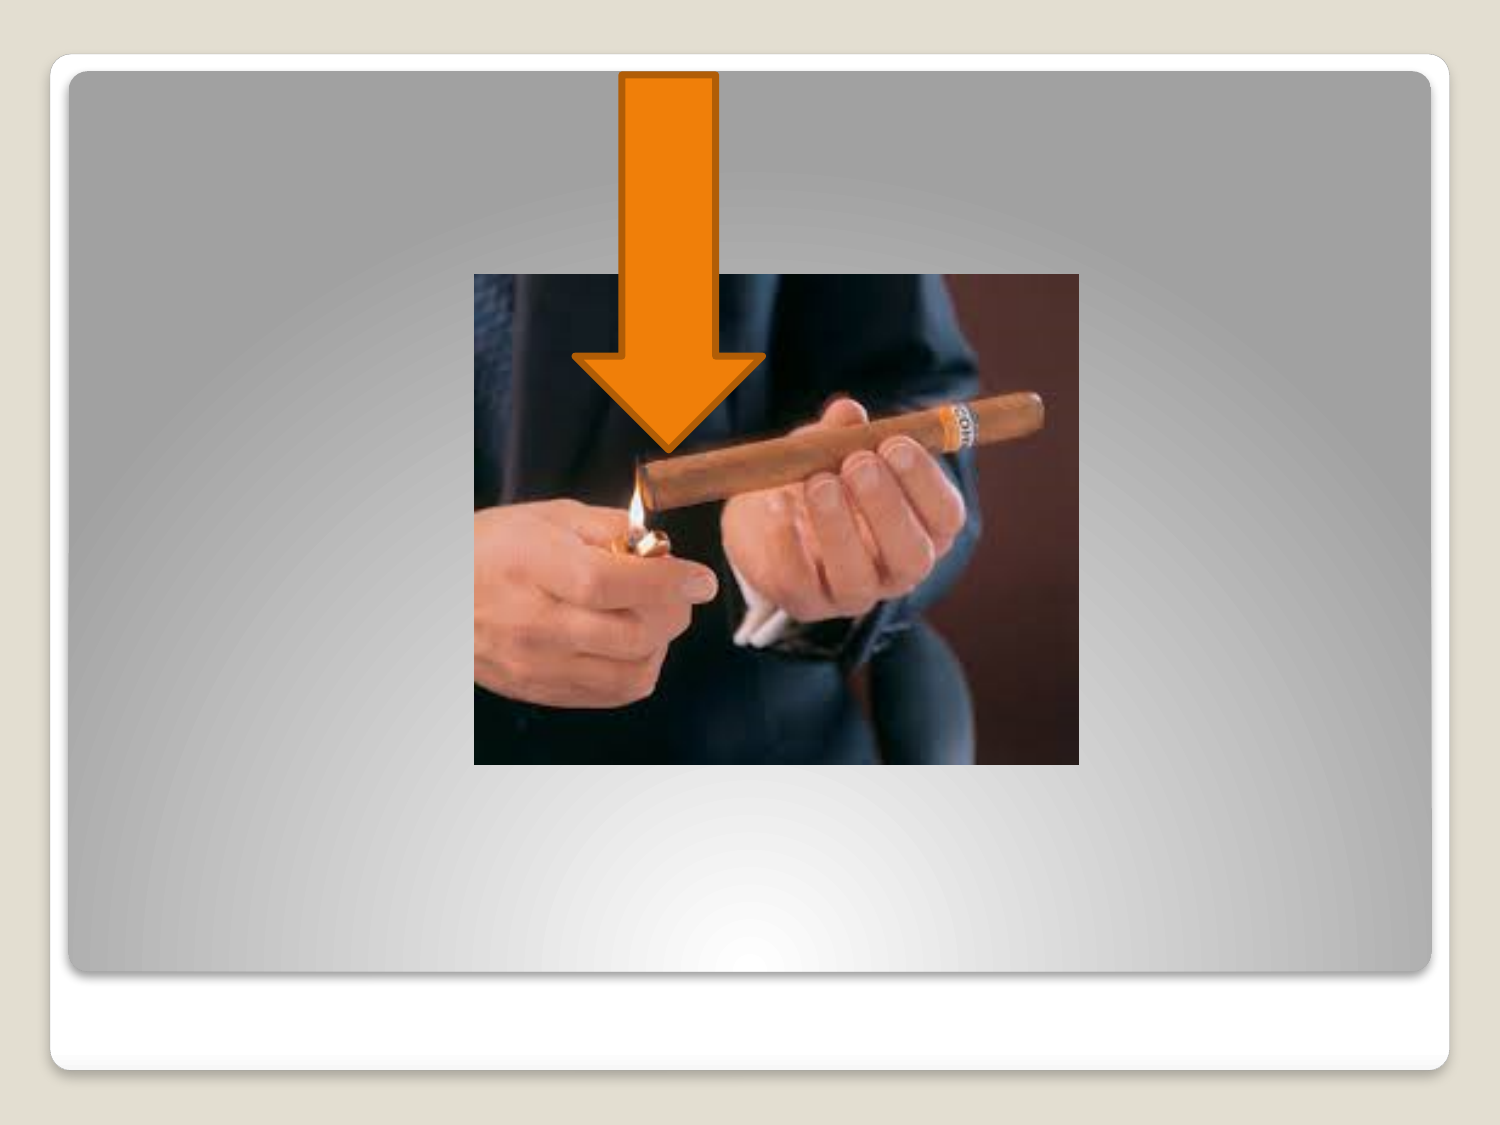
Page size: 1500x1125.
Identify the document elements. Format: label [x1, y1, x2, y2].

text_box [618, 71, 720, 273]
list [474, 274, 1080, 766]
